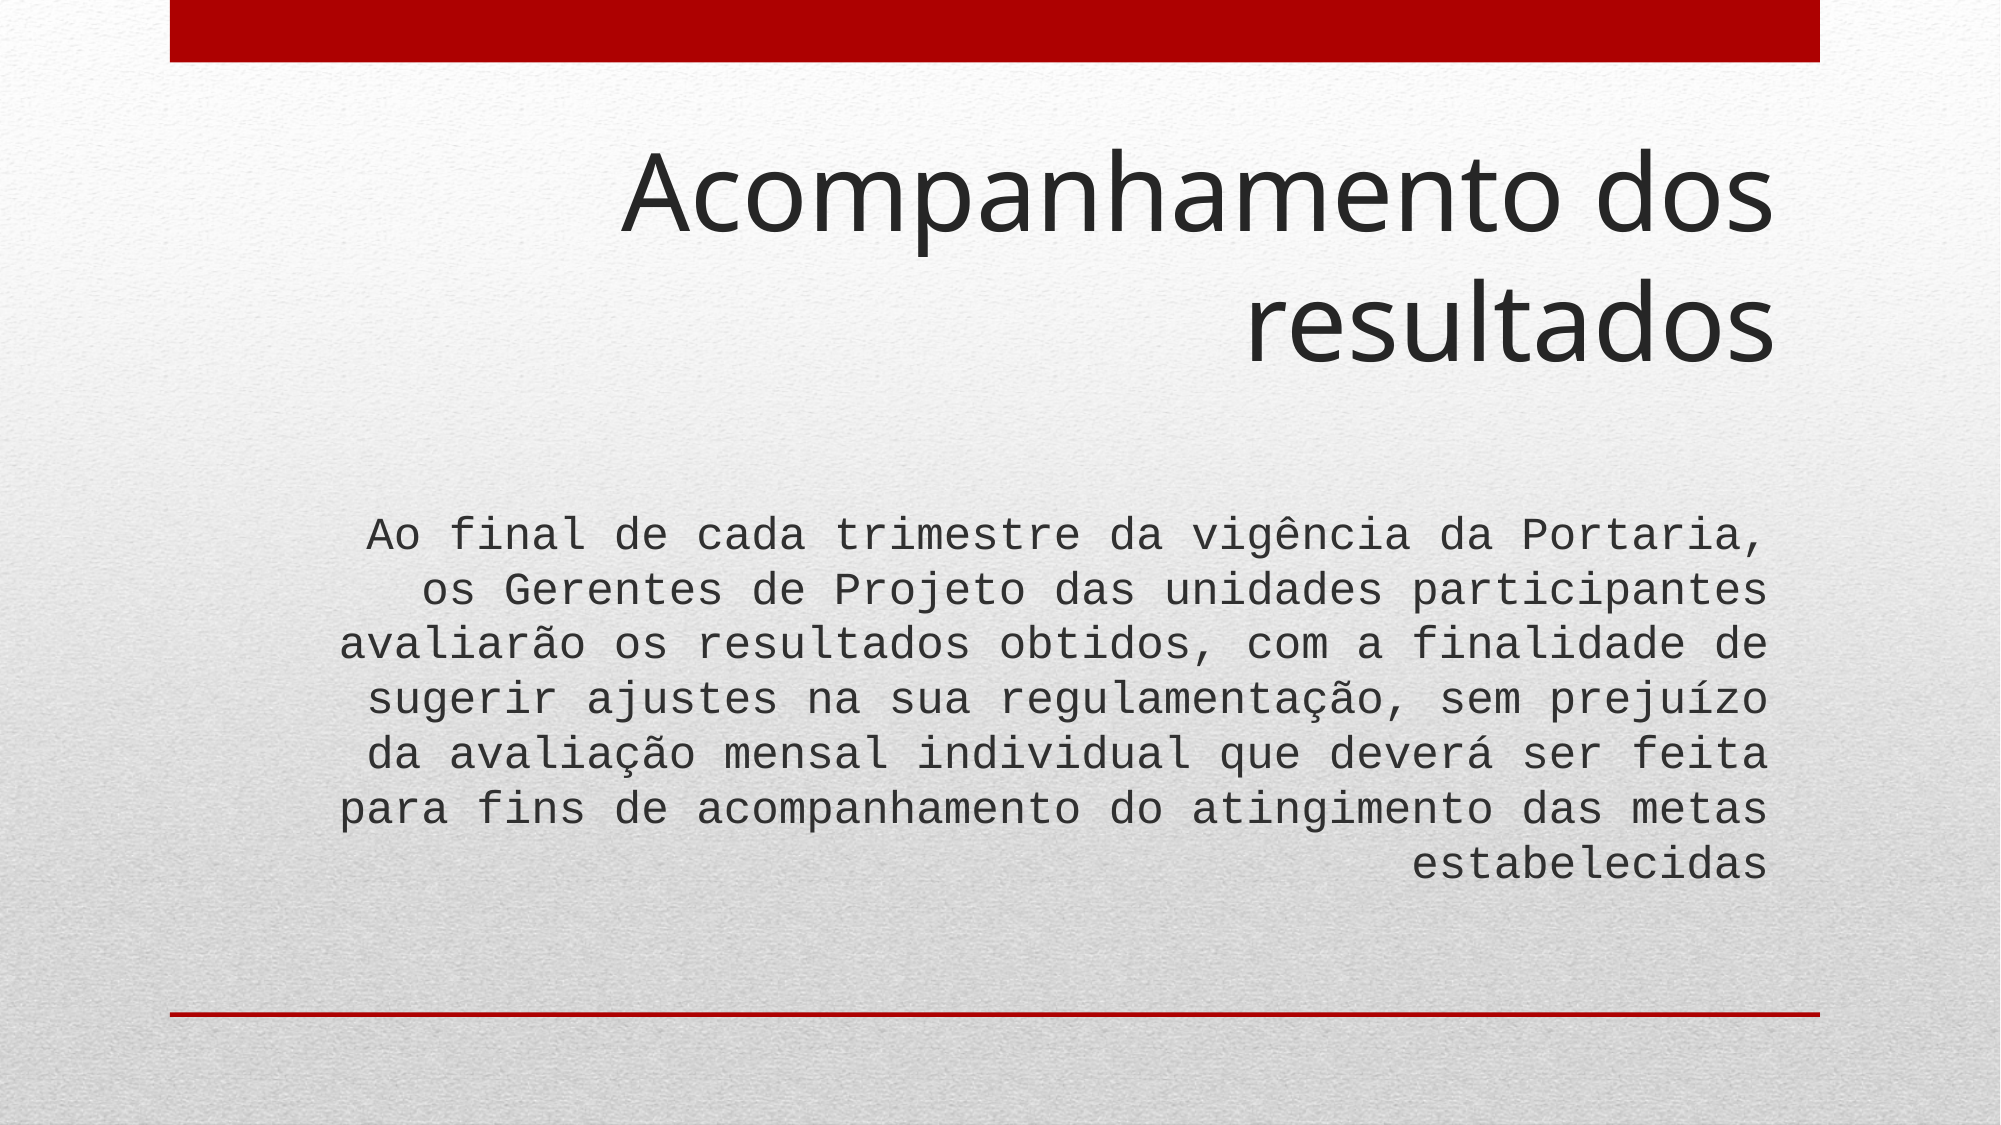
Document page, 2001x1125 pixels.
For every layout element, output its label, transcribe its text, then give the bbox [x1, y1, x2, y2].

title Acompanhamento dos resultados [309, 127, 1793, 391]
list Ao final de cada trimestre da vigência da Portaria, os Gerentes de Projeto das unidades participantes avaliarão os resultados obtidos, com a finalidade de sugerir ajustes na sua regulamentação, sem prejuízo da avaliação mensal individual que deverá ser feita para fins de acompanhamento do atingimento das metas estabelecidas [316, 550, 1784, 905]
